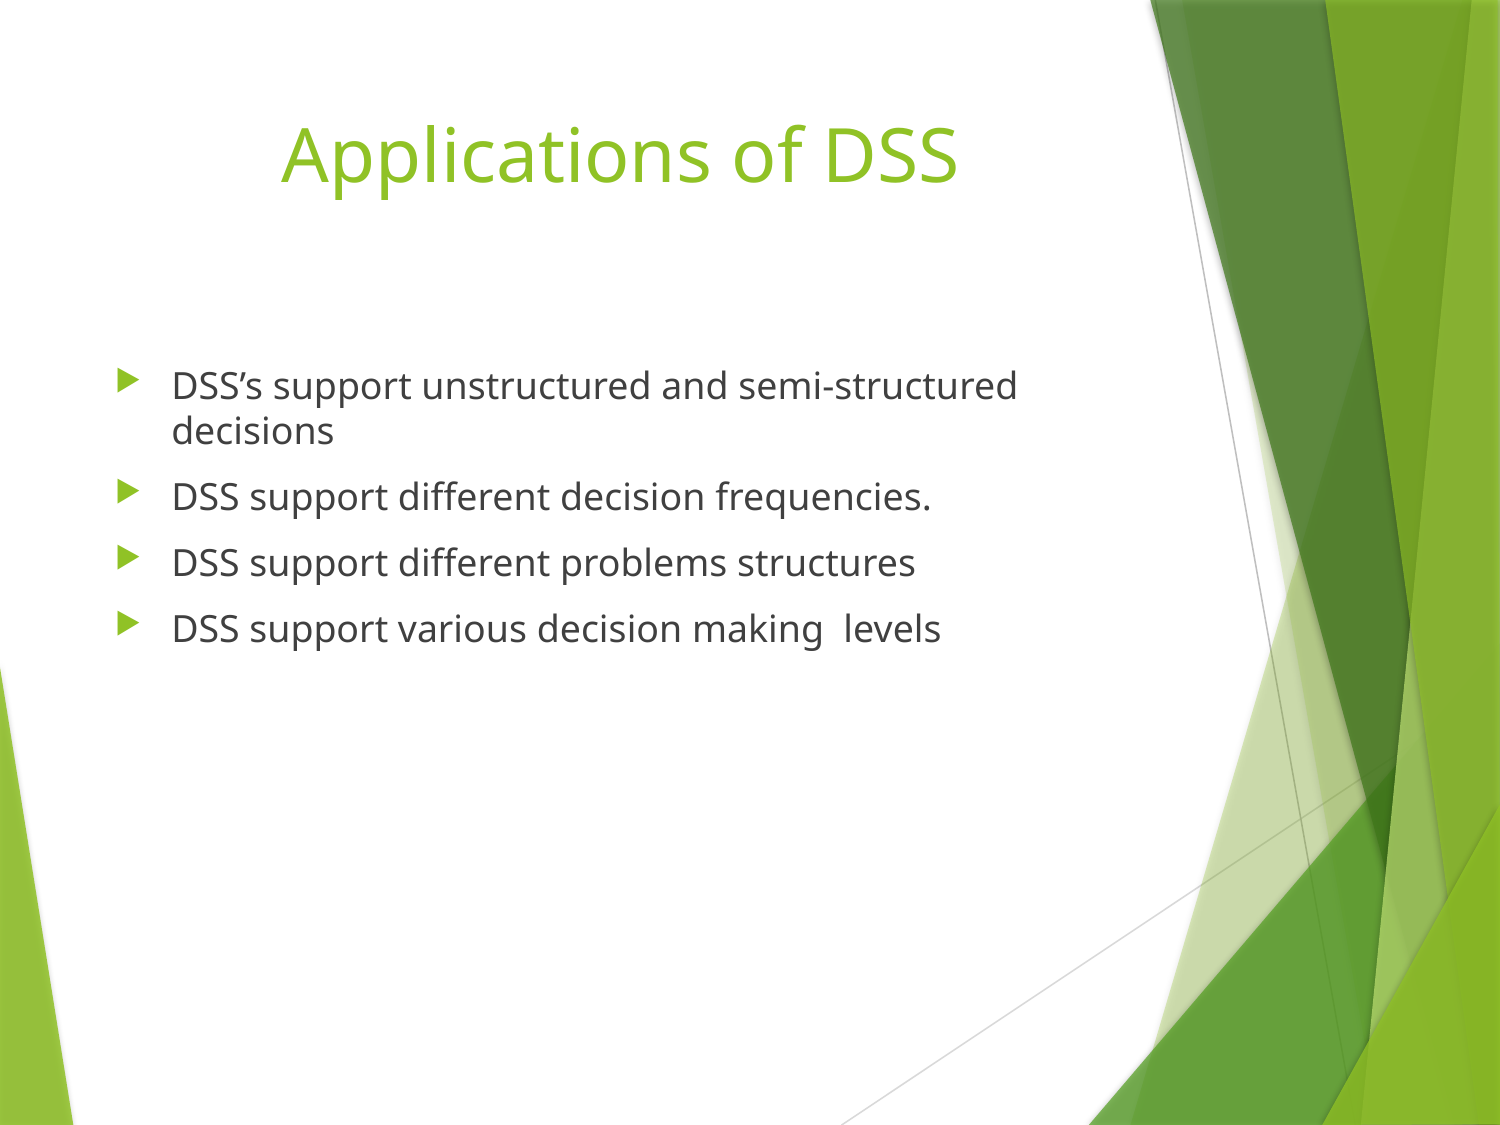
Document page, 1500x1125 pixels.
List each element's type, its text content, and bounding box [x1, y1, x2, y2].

title Applications of DSS [99, 99, 1142, 317]
list DSS’s support unstructured and semi-structured decisions DSS support different decision frequencies. DSS support different problems structures DSS support various decision making levels [99, 354, 1142, 992]
